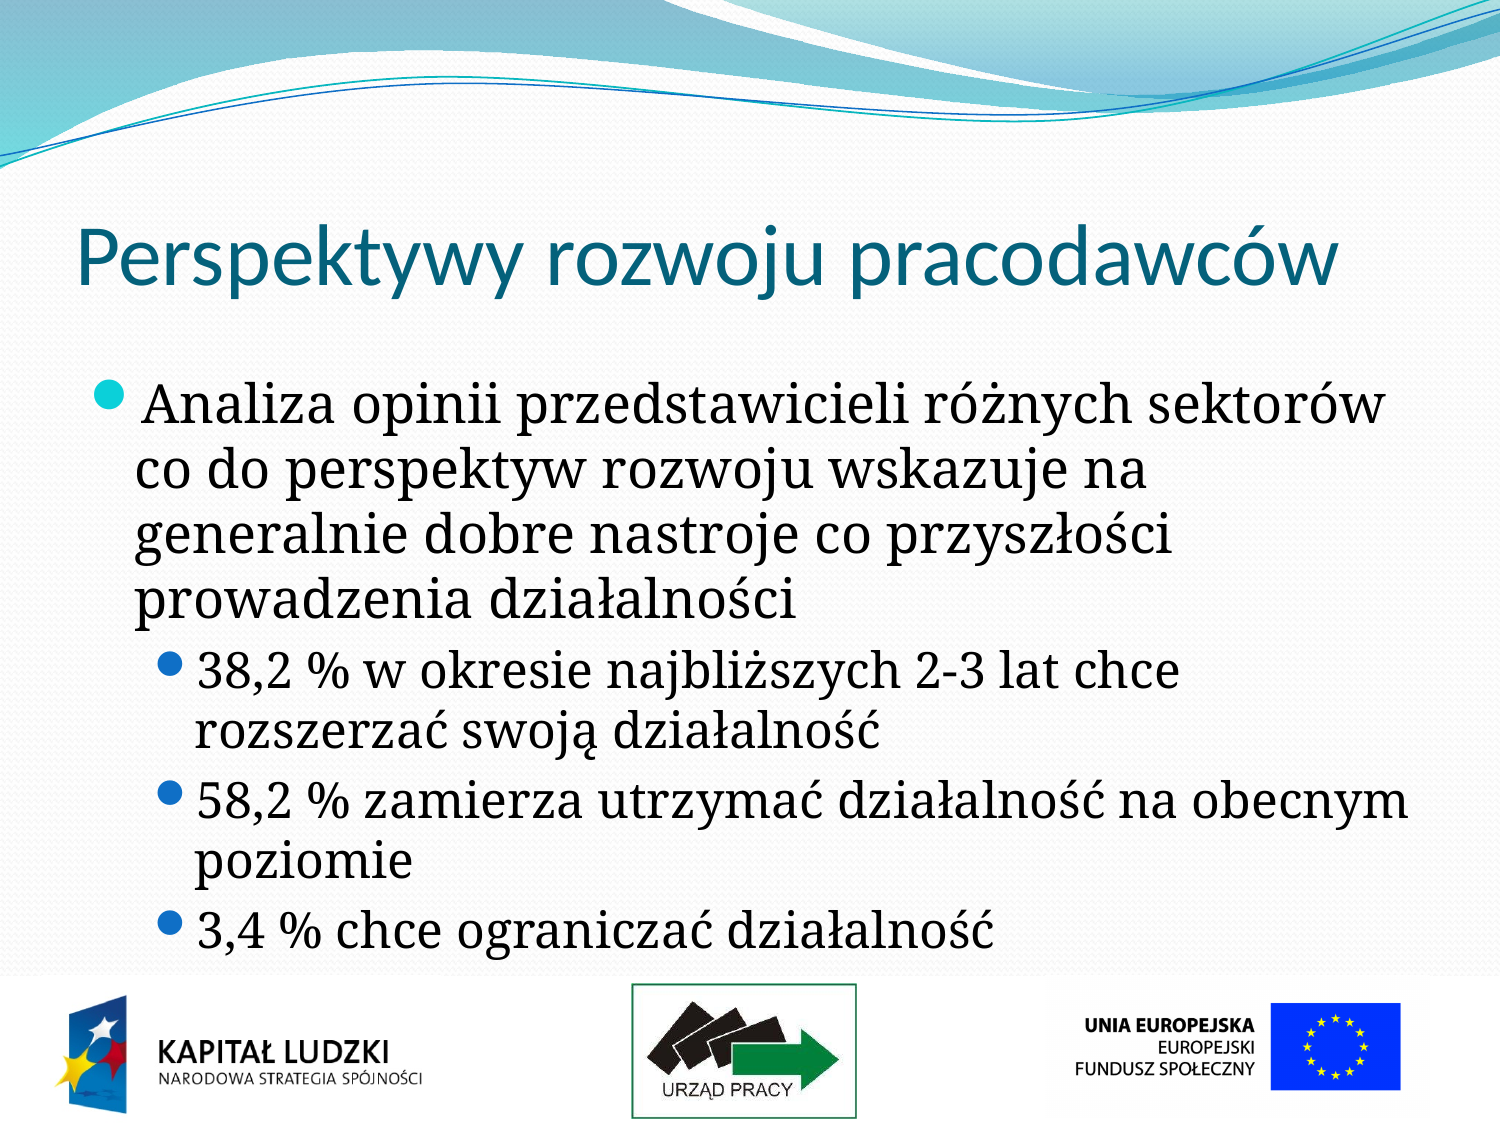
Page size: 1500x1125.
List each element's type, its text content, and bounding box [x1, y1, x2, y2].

picture [631, 983, 857, 1119]
picture [41, 975, 442, 1125]
title Perspektywy rozwoju pracodawców [75, 115, 1425, 303]
picture [1045, 975, 1430, 1118]
list Analiza opinii przedstawicieli różnych sektorów co do perspektyw rozwoju wskazuje na generalnie dobre nastroje co przyszłości prowadzenia działalności 38,2 % w okresie najbliższych 2-3 lat chce rozszerzać swoją działalność 58,2 % zamierza utrzymać działalność na obecnym poziomie 3,4 % chce ograniczać działalność [75, 361, 1425, 976]
